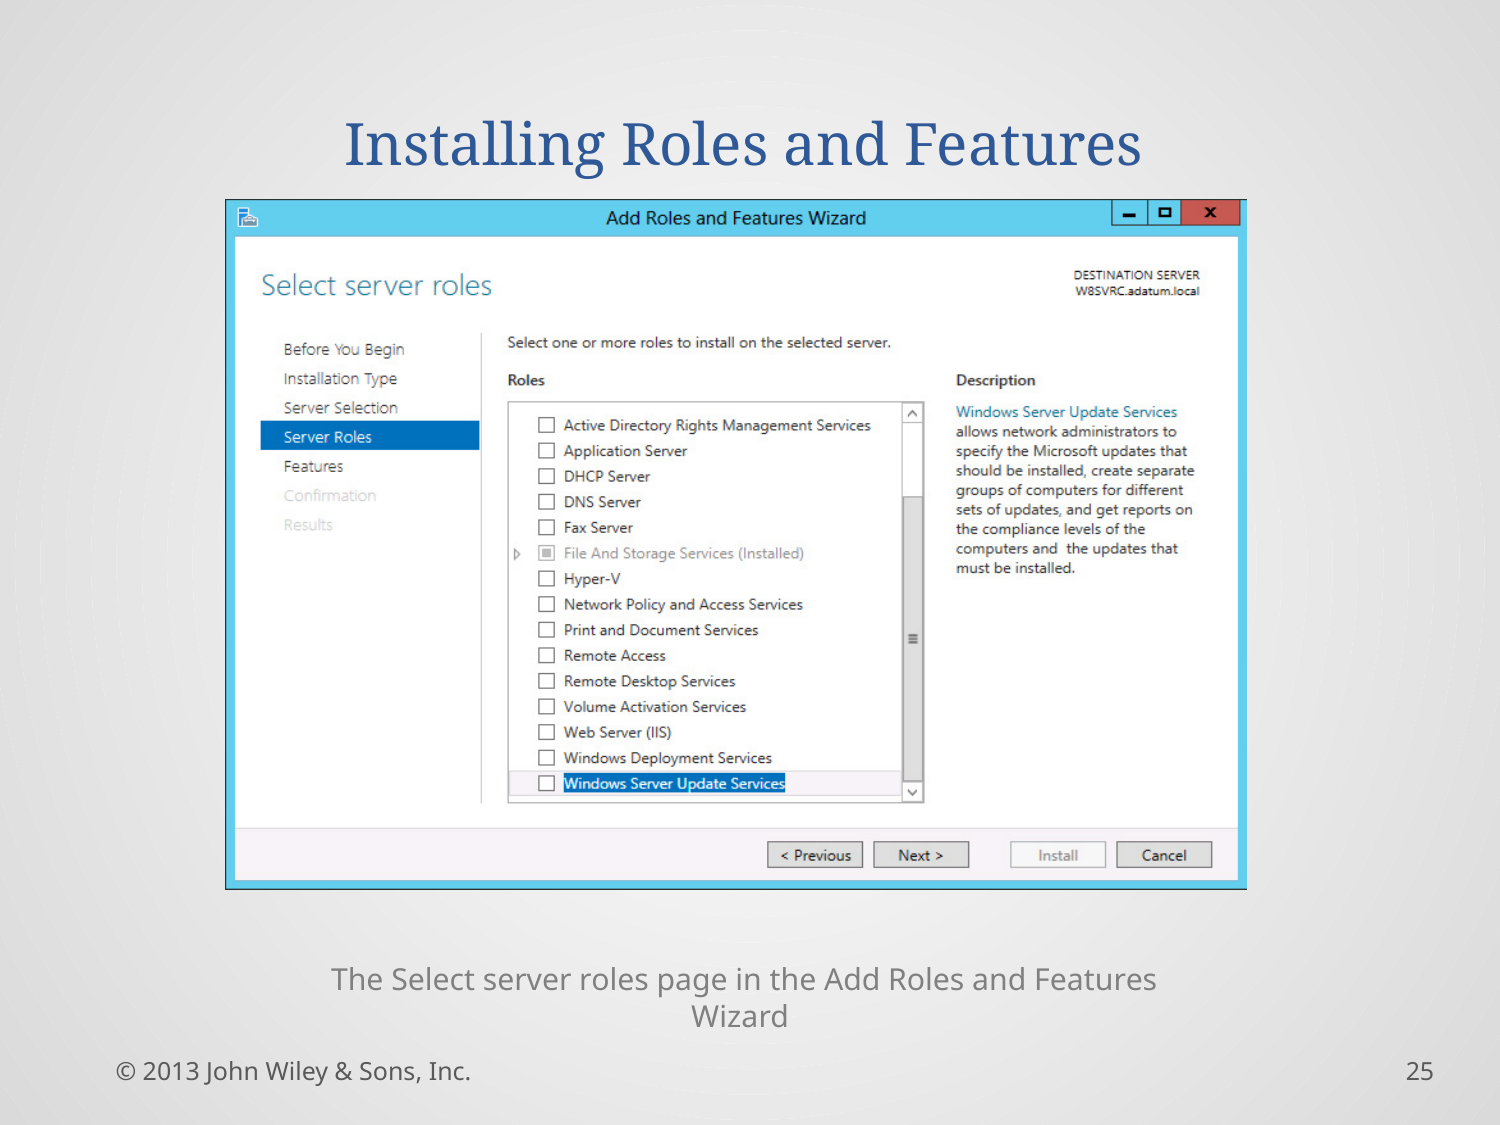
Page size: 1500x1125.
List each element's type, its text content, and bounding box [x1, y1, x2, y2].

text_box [224, 199, 1247, 938]
title Installing Roles and Features [275, 37, 1213, 185]
footer © 2013 John Wiley & Sons, Inc. [108, 1042, 576, 1103]
list The Select server roles page in the Add Roles and Features Wizard [275, 953, 1213, 1041]
slide_number 25 [1401, 1042, 1494, 1103]
